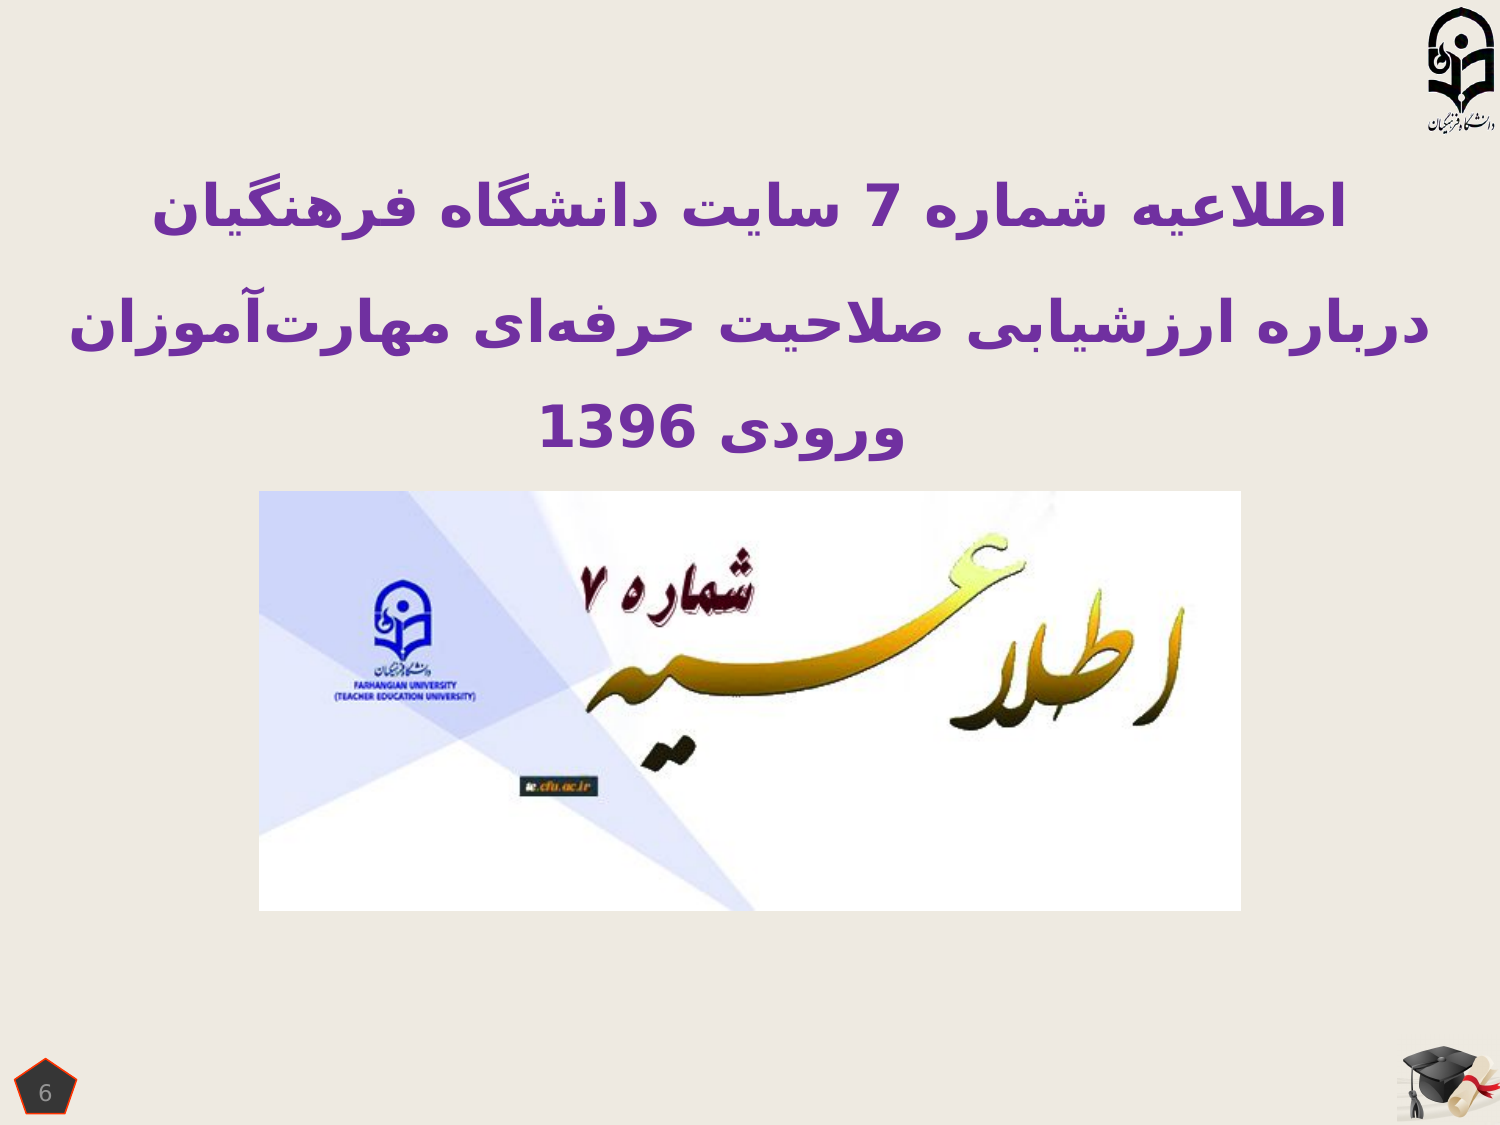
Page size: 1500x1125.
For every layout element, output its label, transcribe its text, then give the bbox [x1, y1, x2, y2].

text_box اطلاعیه شماره 7 سایت دانشگاه فرهنگیان درباره ارزشیابی صلاحیت حرفه‌ای مهارت‌آموزان ورودی 1396 [49, 125, 1451, 386]
picture [0, 0, 1500, 1125]
